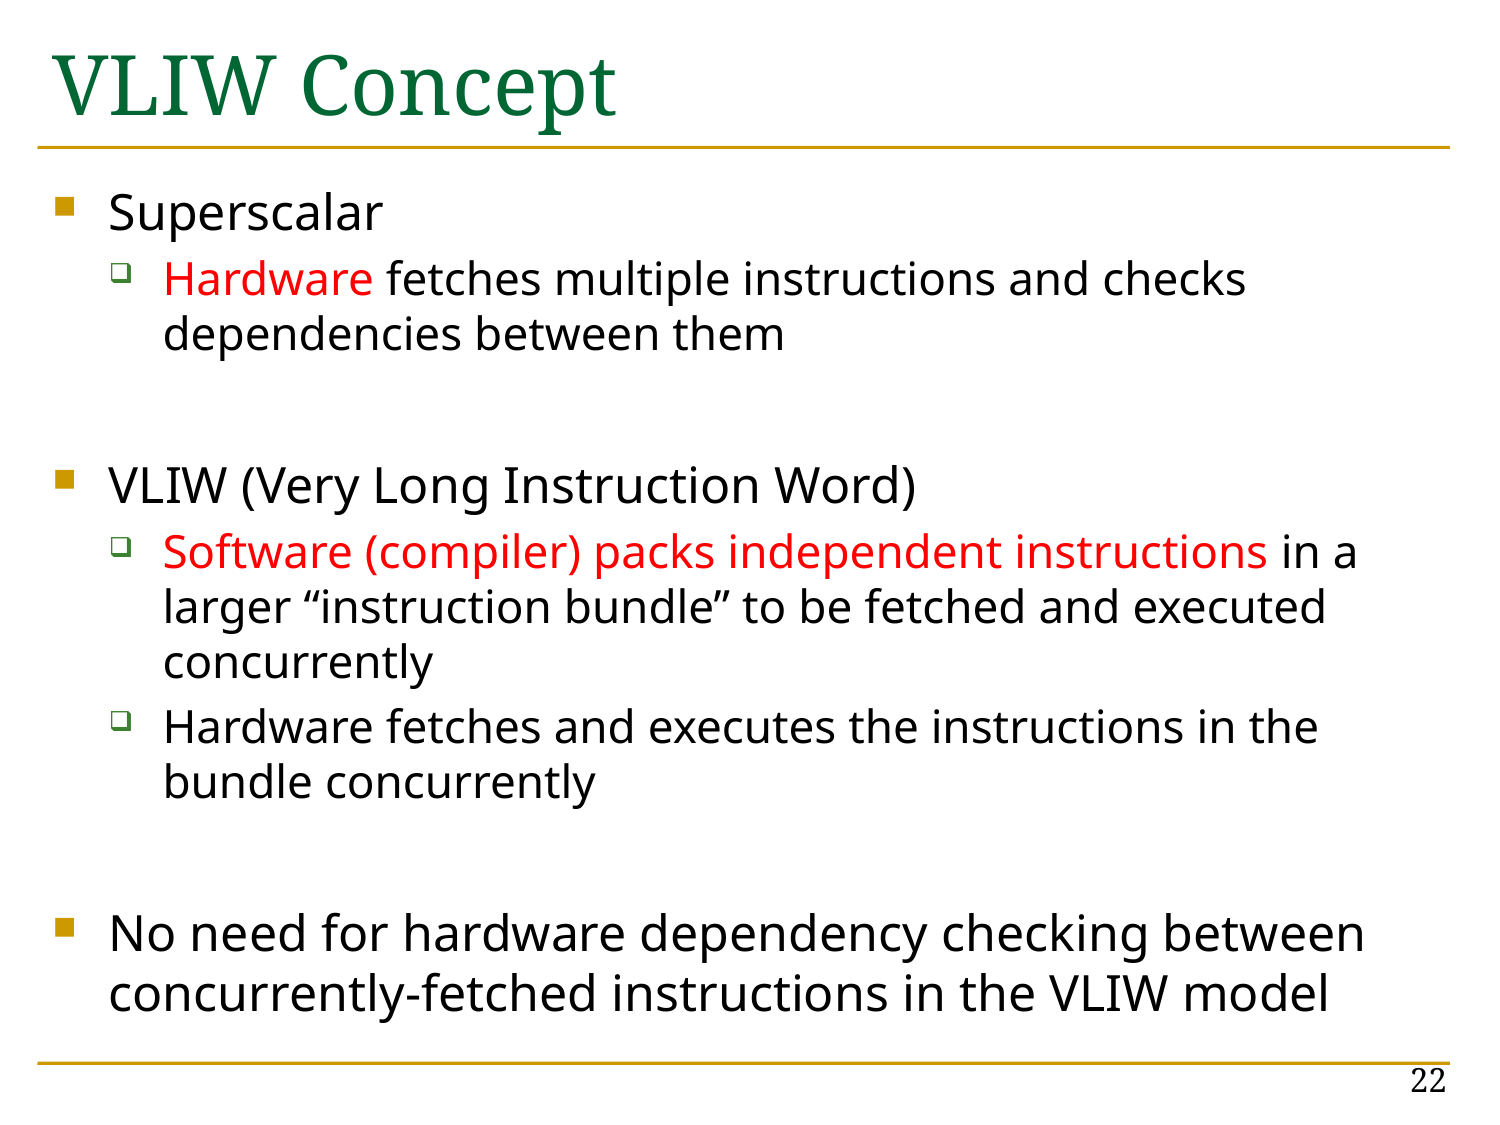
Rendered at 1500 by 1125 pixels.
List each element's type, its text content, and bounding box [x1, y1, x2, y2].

slide_number 22 [1111, 1036, 1462, 1112]
list Superscalar Hardware fetches multiple instructions and checks dependencies between them VLIW (Very Long Instruction Word) Software (compiler) packs independent instructions in a larger “instruction bundle” to be fetched and executed concurrently Hardware fetches and executes the instructions in the bundle concurrently No need for hardware dependency checking between concurrently-fetched instructions in the VLIW model [37, 172, 1450, 1025]
title VLIW Concept [37, 24, 1450, 172]
